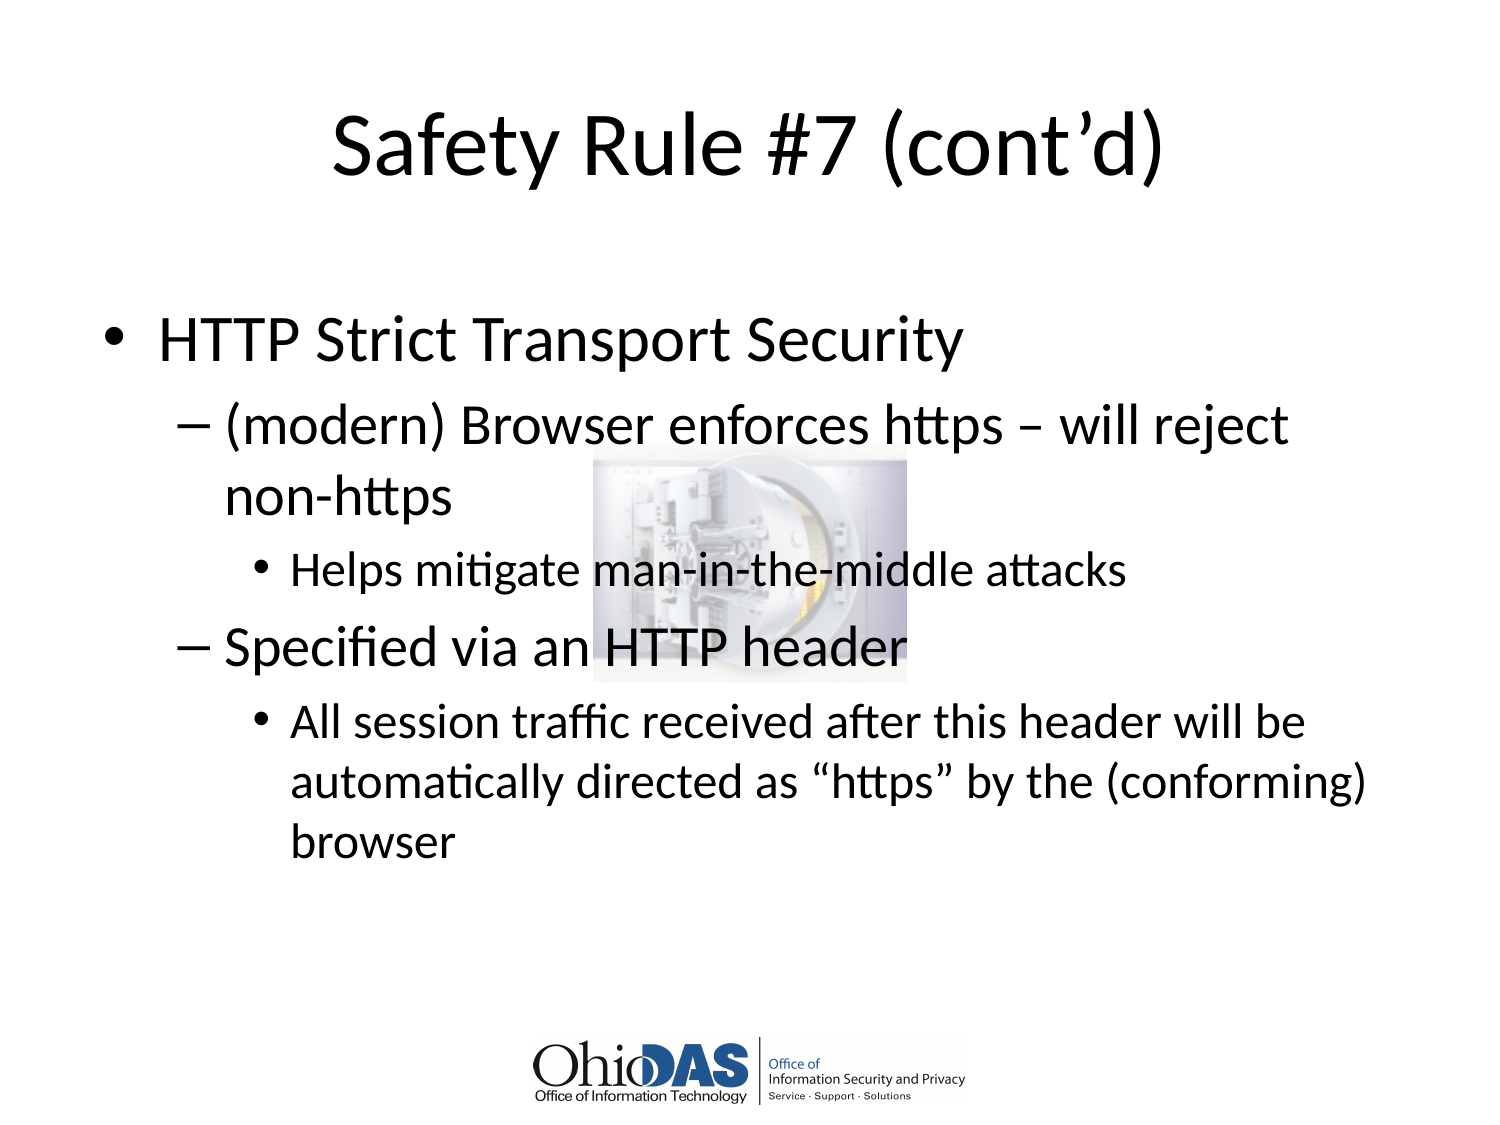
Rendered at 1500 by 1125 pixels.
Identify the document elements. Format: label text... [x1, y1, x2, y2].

picture [533, 1037, 969, 1105]
list HTTP Strict Transport Security (modern) Browser enforces https – will reject non-https Helps mitigate man-in-the-middle attacks Specified via an HTTP header All session traffic received after this header will be automatically directed as “https” by the (conforming) browser [87, 287, 1425, 1013]
title Safety Rule #7 (cont’d) [75, 45, 1425, 233]
